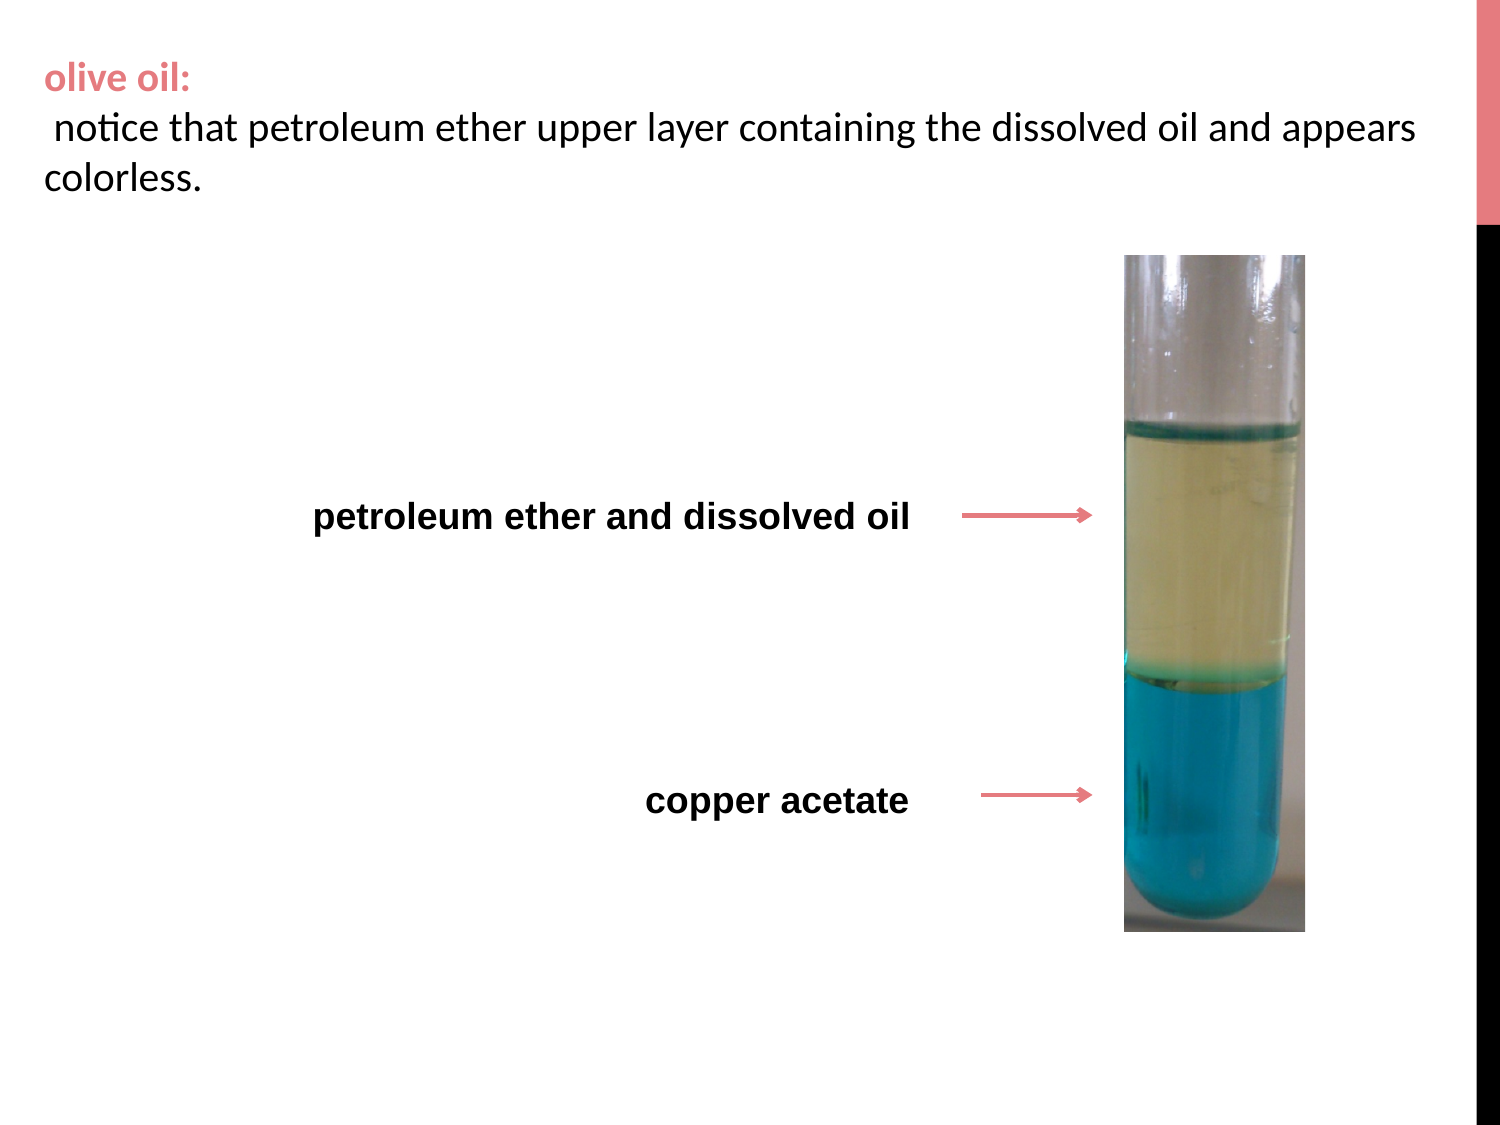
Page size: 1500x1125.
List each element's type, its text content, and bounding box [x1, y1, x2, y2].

picture [875, 255, 1500, 932]
text_box copper acetate [630, 768, 925, 829]
text_box petroleum ether and dissolved oil [175, 484, 926, 545]
text_box olive oil: notice that petroleum ether upper layer containing the dissolved oil and appears colorless. [29, 42, 1447, 608]
